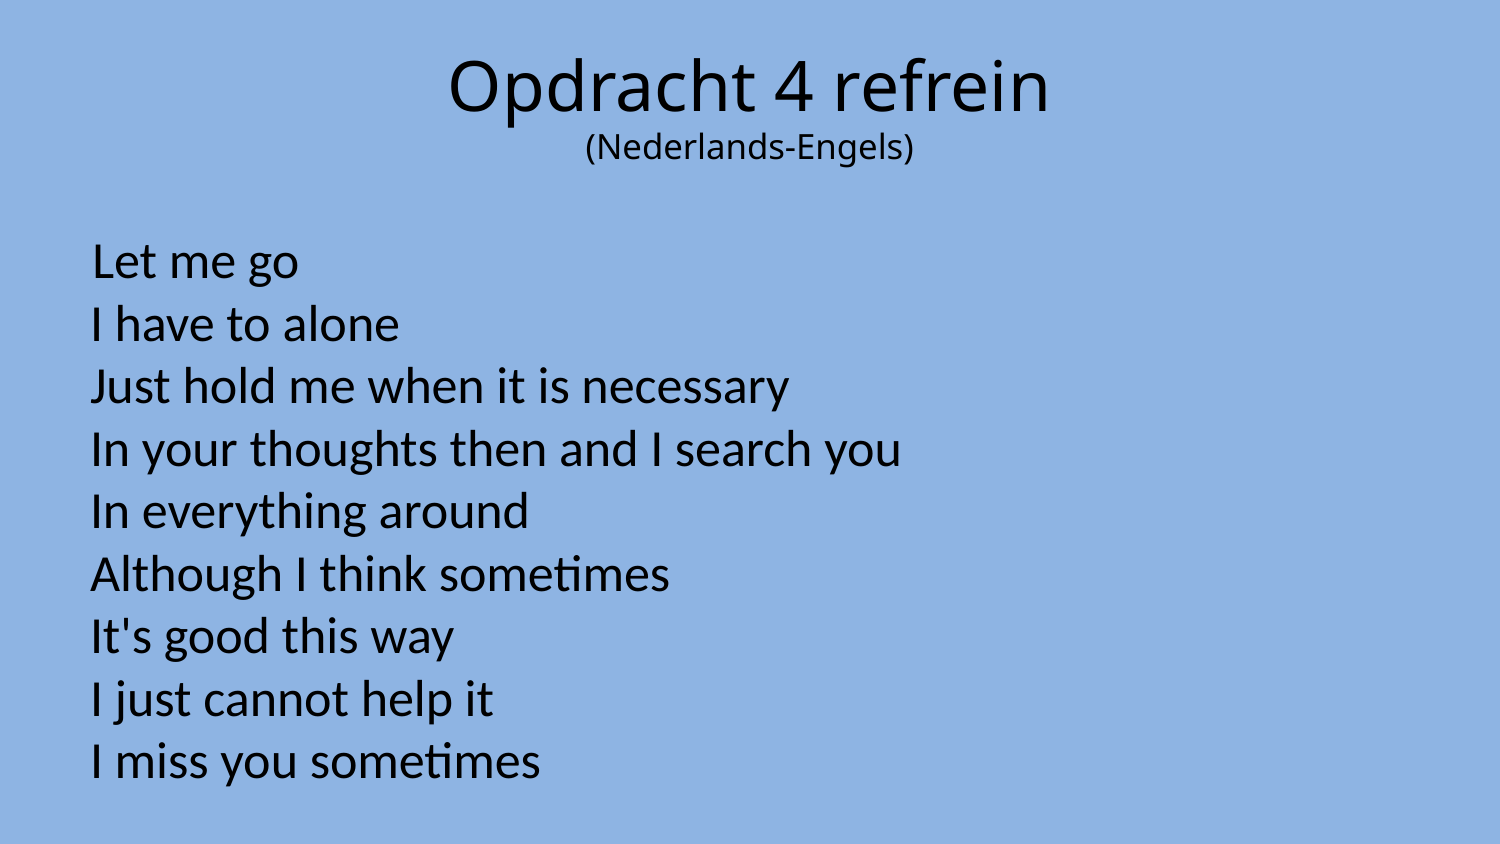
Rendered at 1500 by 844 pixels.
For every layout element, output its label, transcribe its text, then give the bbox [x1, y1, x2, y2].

title Opdracht 4 refrein (Nederlands-Engels) [75, 33, 1425, 175]
list Let me go I have to alone Just hold me when it is necessary In your thoughts then and I search you In everything around Although I think sometimes It's good this way I just cannot help it I miss you sometimes [75, 219, 1425, 777]
